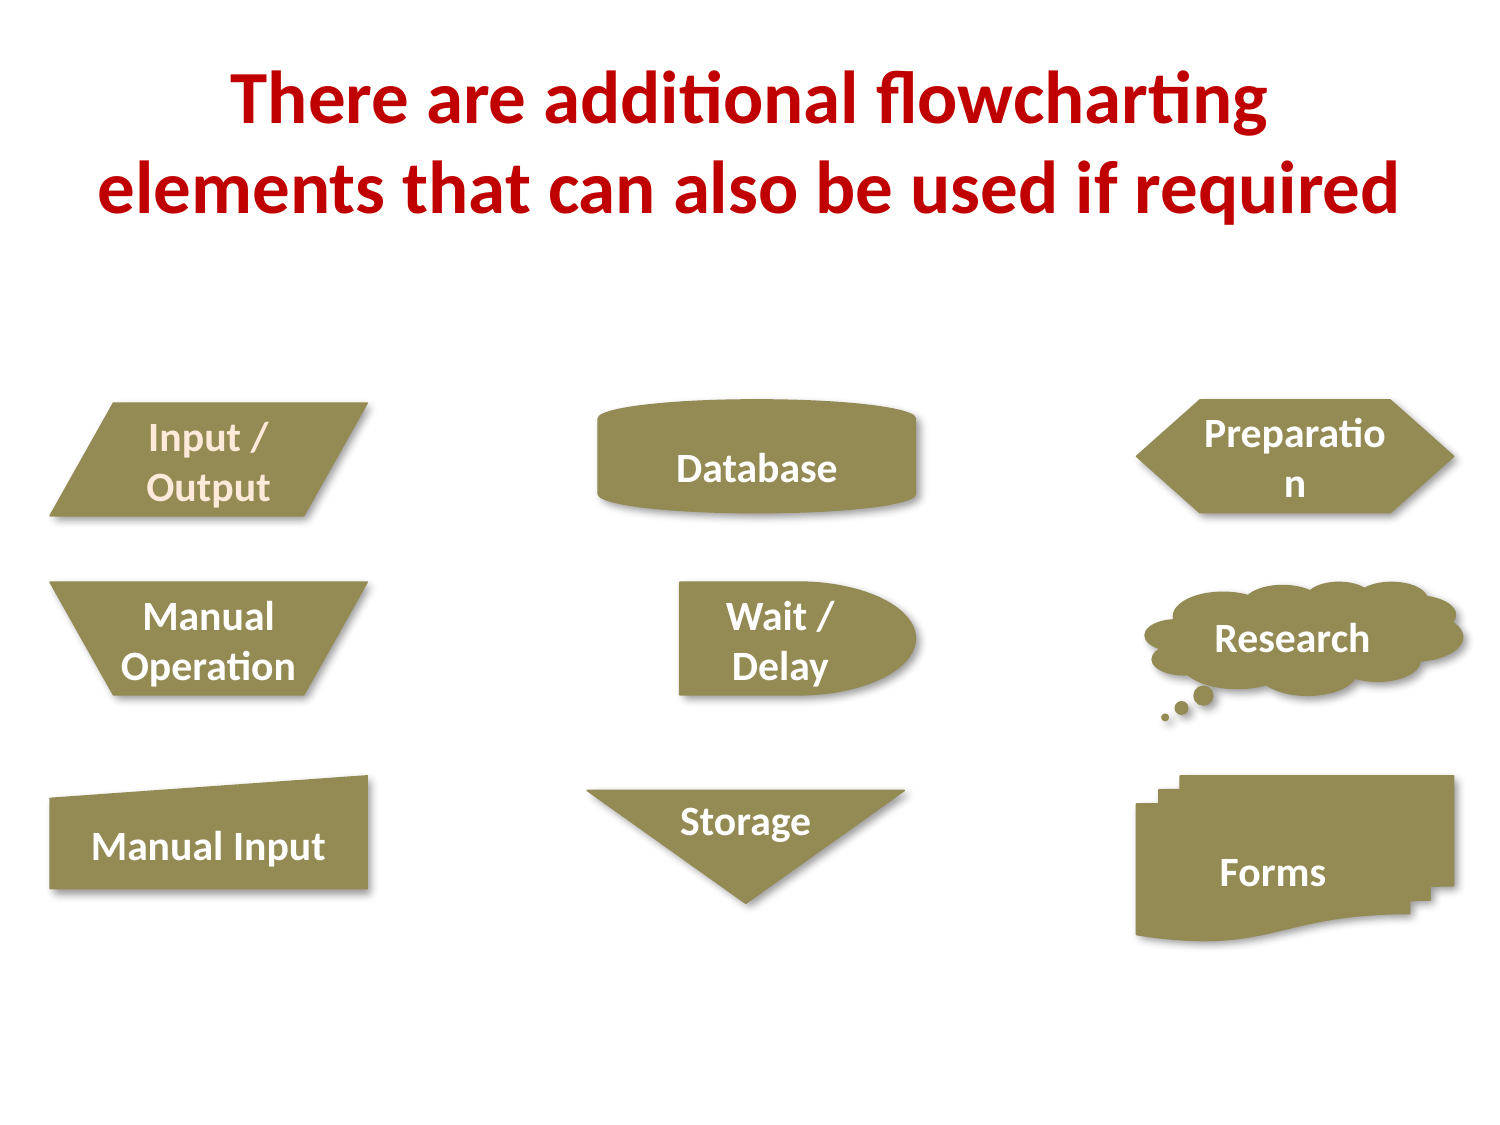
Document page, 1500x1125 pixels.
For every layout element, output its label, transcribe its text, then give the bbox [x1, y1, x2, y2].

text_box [49, 399, 1463, 942]
title There are additional flowcharting elements that can also be used if required [75, 45, 1425, 233]
